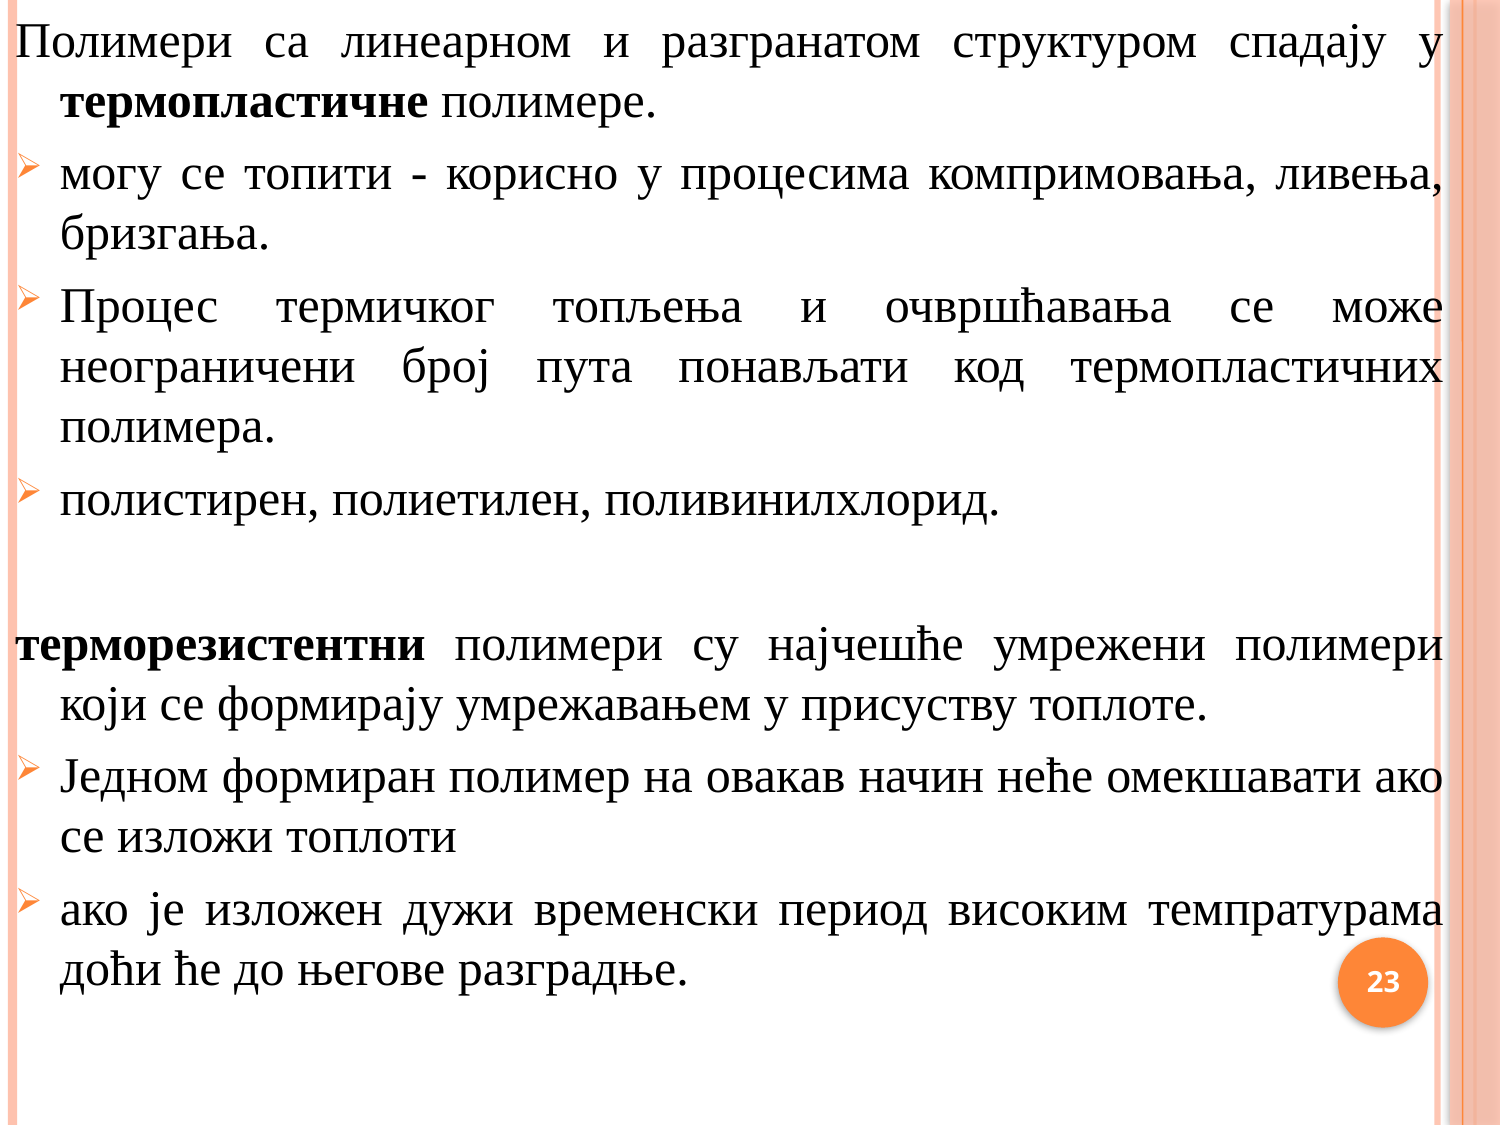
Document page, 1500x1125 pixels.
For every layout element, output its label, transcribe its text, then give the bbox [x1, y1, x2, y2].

list Полимери са линеарном и разгранатом структуром спадају у термопластичне полимере. могу се топити - корисно у процесима компримовања, ливења, бризгања. Процес термичког топљења и очвршћавања се може неограничени број пута понављати код термопластичних полимера. полистирен, полиетилен, поливинилхлорид. терморезистентни полимери су најчешће умрежени полимери који се формирају умрежавањем у присуству топлоте. Једном формиран полимер на овакав начин неће омекшавати ако се изложи топлоти ако је изложен дужи временски период високим темпратурама доћи ће до његове разградње. [0, 0, 1460, 1125]
